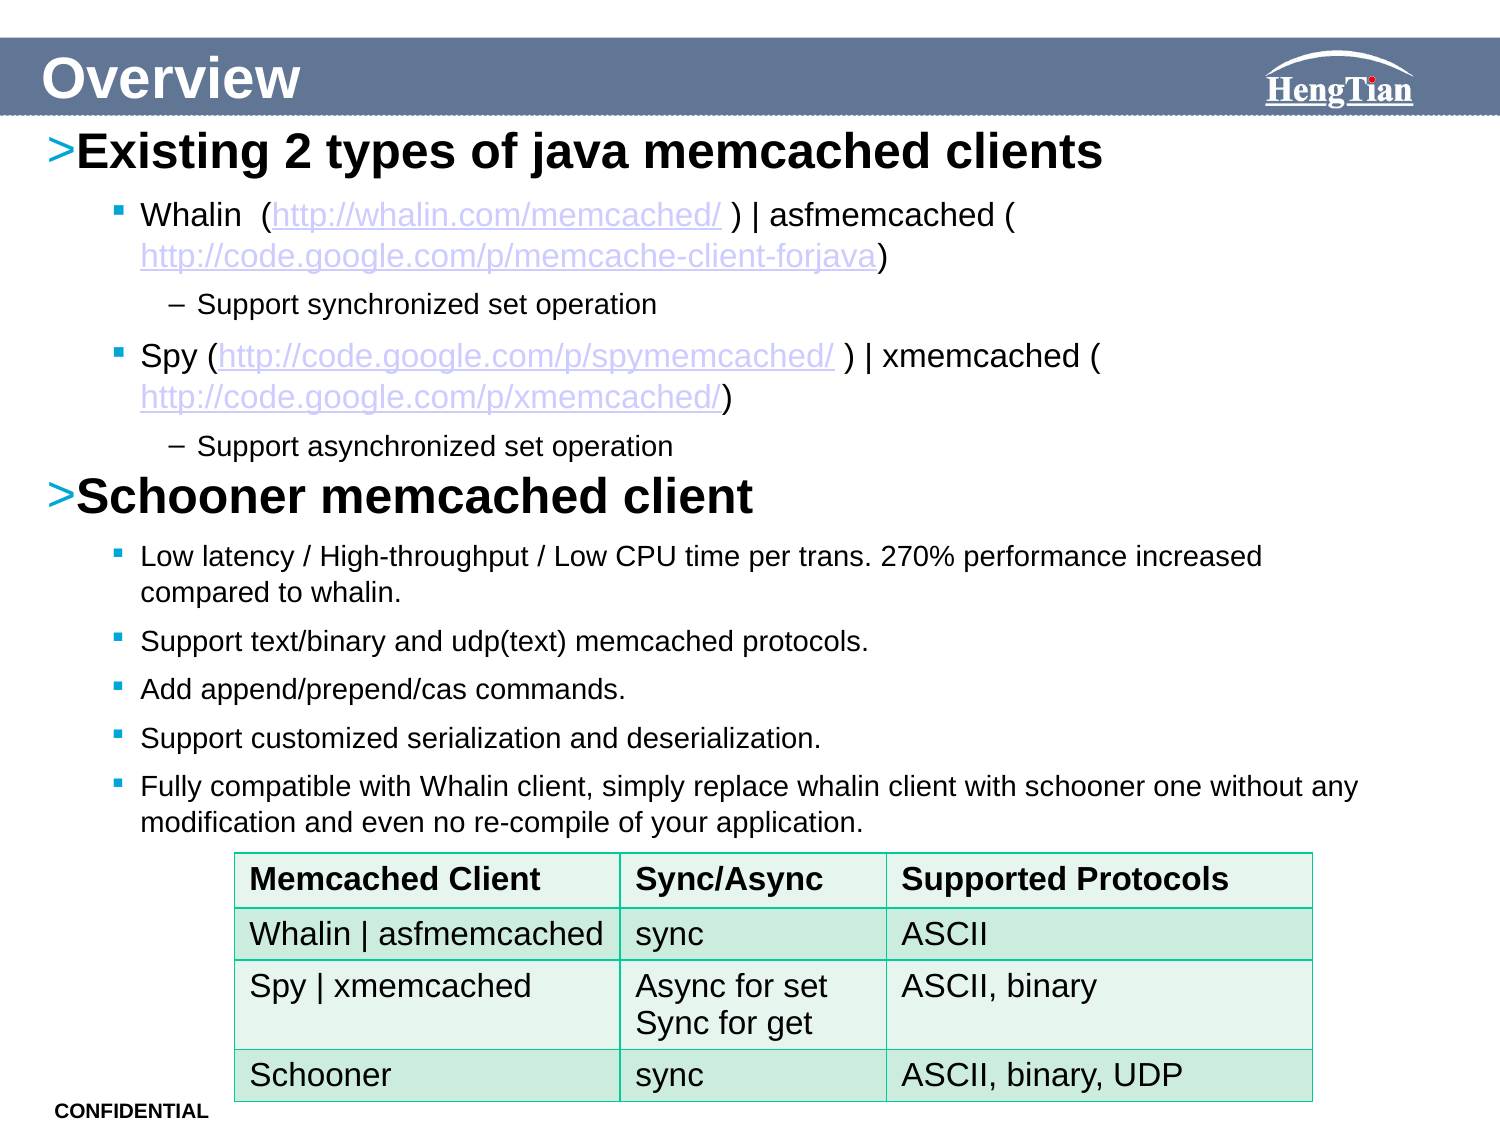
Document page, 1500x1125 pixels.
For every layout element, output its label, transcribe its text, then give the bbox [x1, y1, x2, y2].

table_cell sync [621, 909, 886, 959]
table_cell sync [621, 1050, 886, 1101]
table_cell Schooner [235, 1050, 619, 1101]
table_header Sync/Async [621, 854, 886, 907]
table_cell ASCII, binary [887, 961, 1312, 1049]
picture [1210, 31, 1453, 150]
table_cell Async for set Sync for get [621, 961, 886, 1049]
table_cell Spy | xmemcached [235, 961, 619, 1049]
title Overview [40, 50, 1397, 113]
table_header Memcached Client [235, 854, 619, 907]
table_cell Whalin | asfmemcached [235, 909, 619, 959]
table_cell ASCII [887, 909, 1312, 959]
list Existing 2 types of java memcached clients Whalin (http://whalin.com/memcached/ ) | asfmemcached (http://code.google.com/p/memcache-client-forjava) Support synchronized set operation Spy (http://code.google.com/p/spymemcached/ ) | xmemcached (http://code.google.com/p/xmemcached/) Support asynchronized set operation Schooner memcached client Low latency / High-throughput / Low CPU time per trans. 270% performance increased compared to whalin. Support text/binary and udp(text) memcached protocols. Add append/prepend/cas commands. Support customized serialization and deserialization. Fully compatible with Whalin client, simply replace whalin client with schooner one without any modification and even no re-compile of your application. [46, 116, 1403, 1091]
table_header Supported Protocols [887, 854, 1312, 907]
table_cell ASCII, binary, UDP [887, 1050, 1312, 1101]
